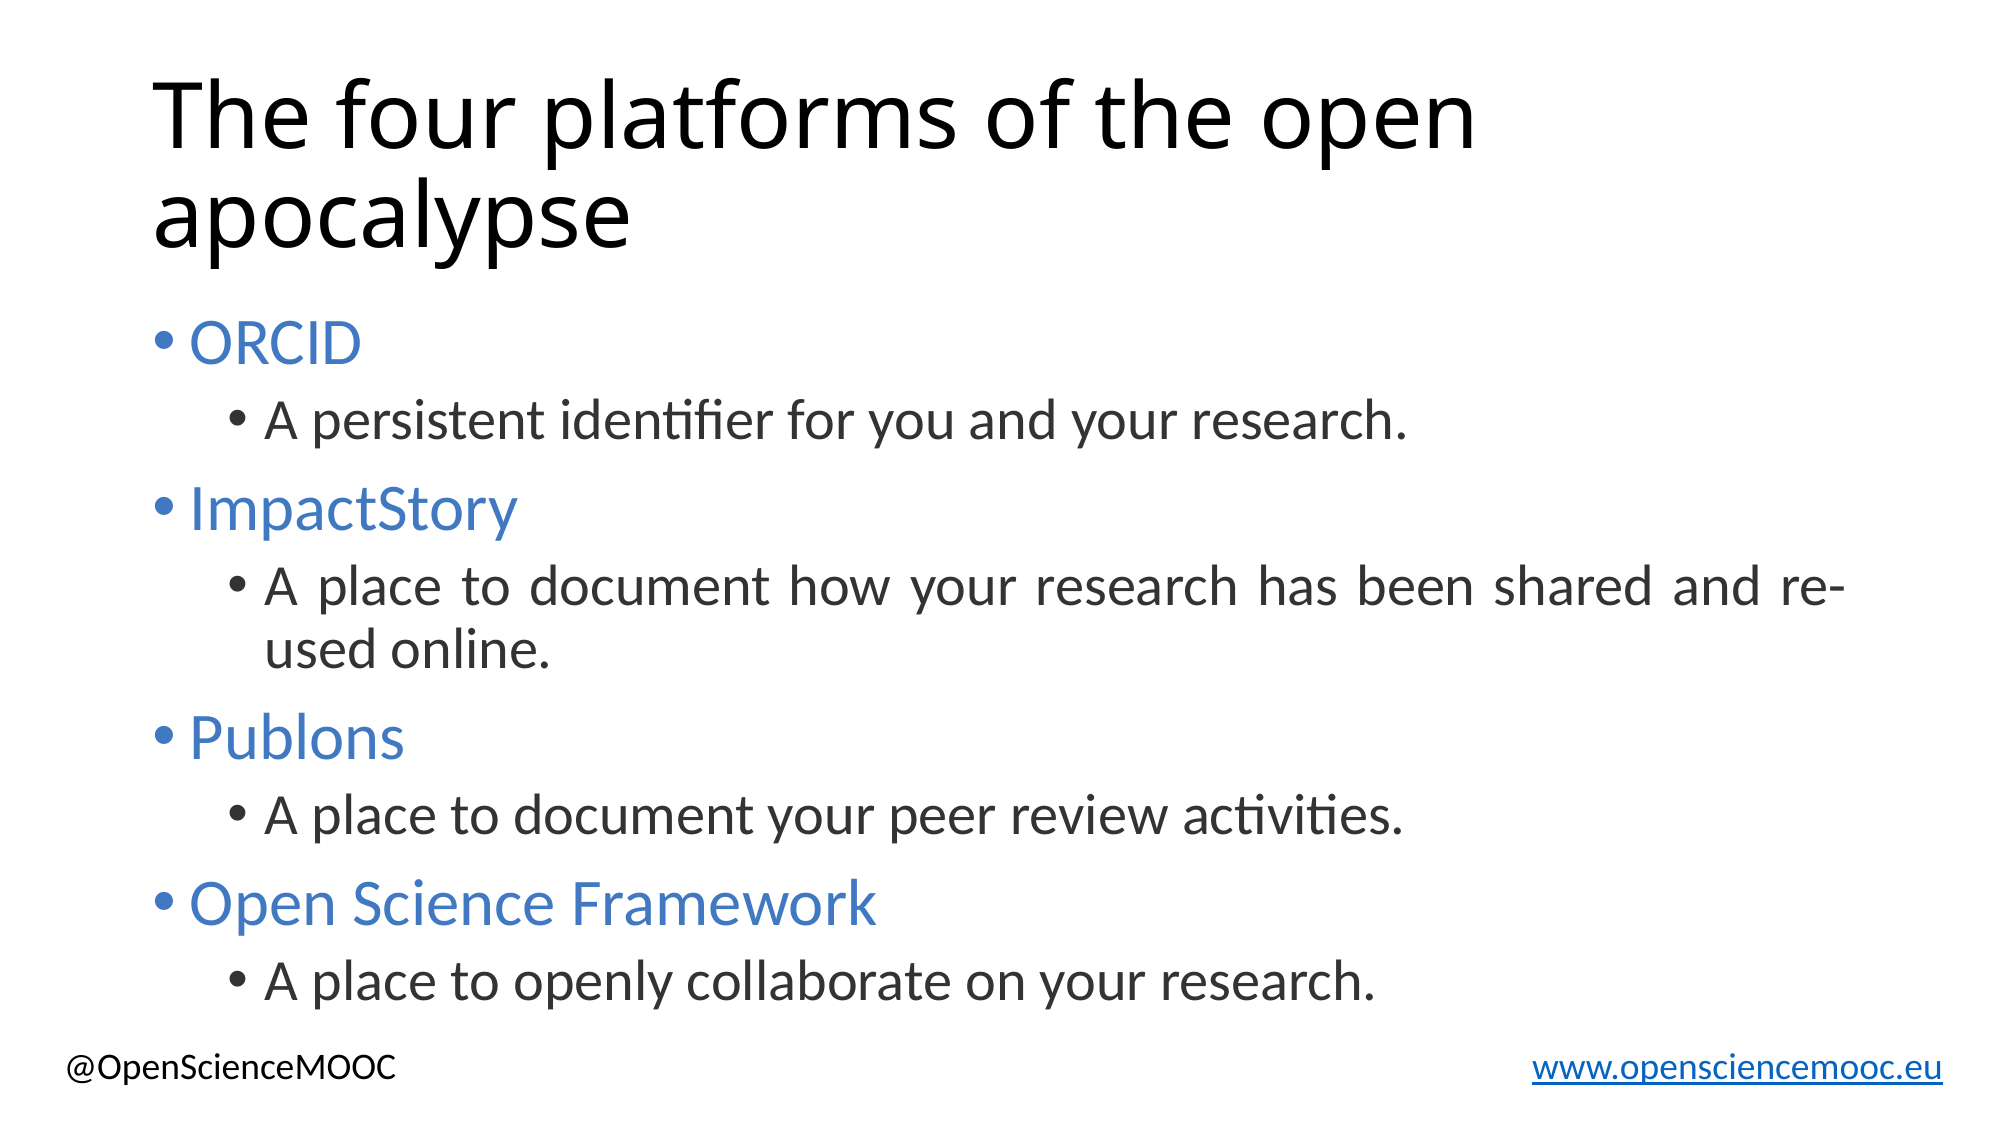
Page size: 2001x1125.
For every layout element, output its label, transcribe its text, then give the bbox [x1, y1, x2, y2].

title The four platforms of the open apocalypse [137, 59, 1863, 278]
list ORCID A persistent identifier for you and your research. ImpactStory A place to document how your research has been shared and re-used online. Publons A place to document your peer review activities. Open Science Framework A place to openly collaborate on your research. [137, 299, 1863, 1014]
text_box @OpenScienceMOOC [49, 1034, 412, 1095]
text_box www.opensciencemooc.eu [1517, 1034, 1959, 1095]
